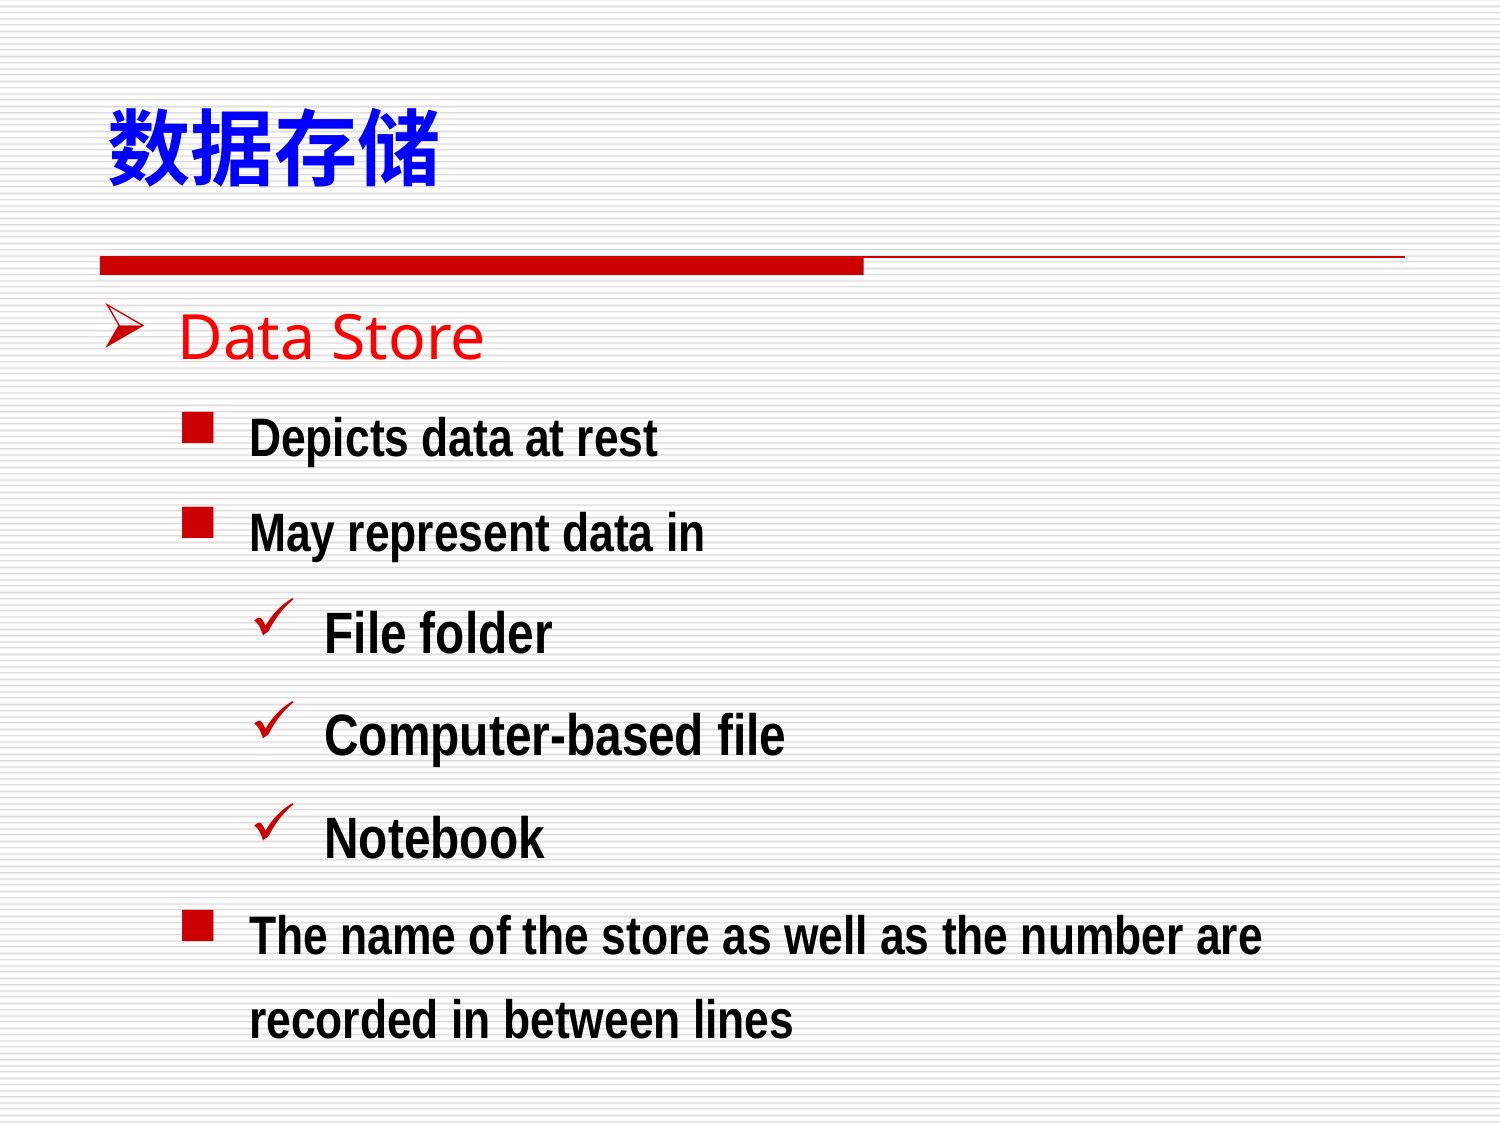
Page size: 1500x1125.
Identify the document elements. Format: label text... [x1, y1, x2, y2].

text_box Data Store Depicts data at rest May represent data in File folder Computer-based file Notebook The name of the store as well as the number are recorded in between lines [85, 289, 1408, 1112]
picture [0, 0, 1500, 1125]
text_box 数据存储 [92, 97, 1268, 196]
